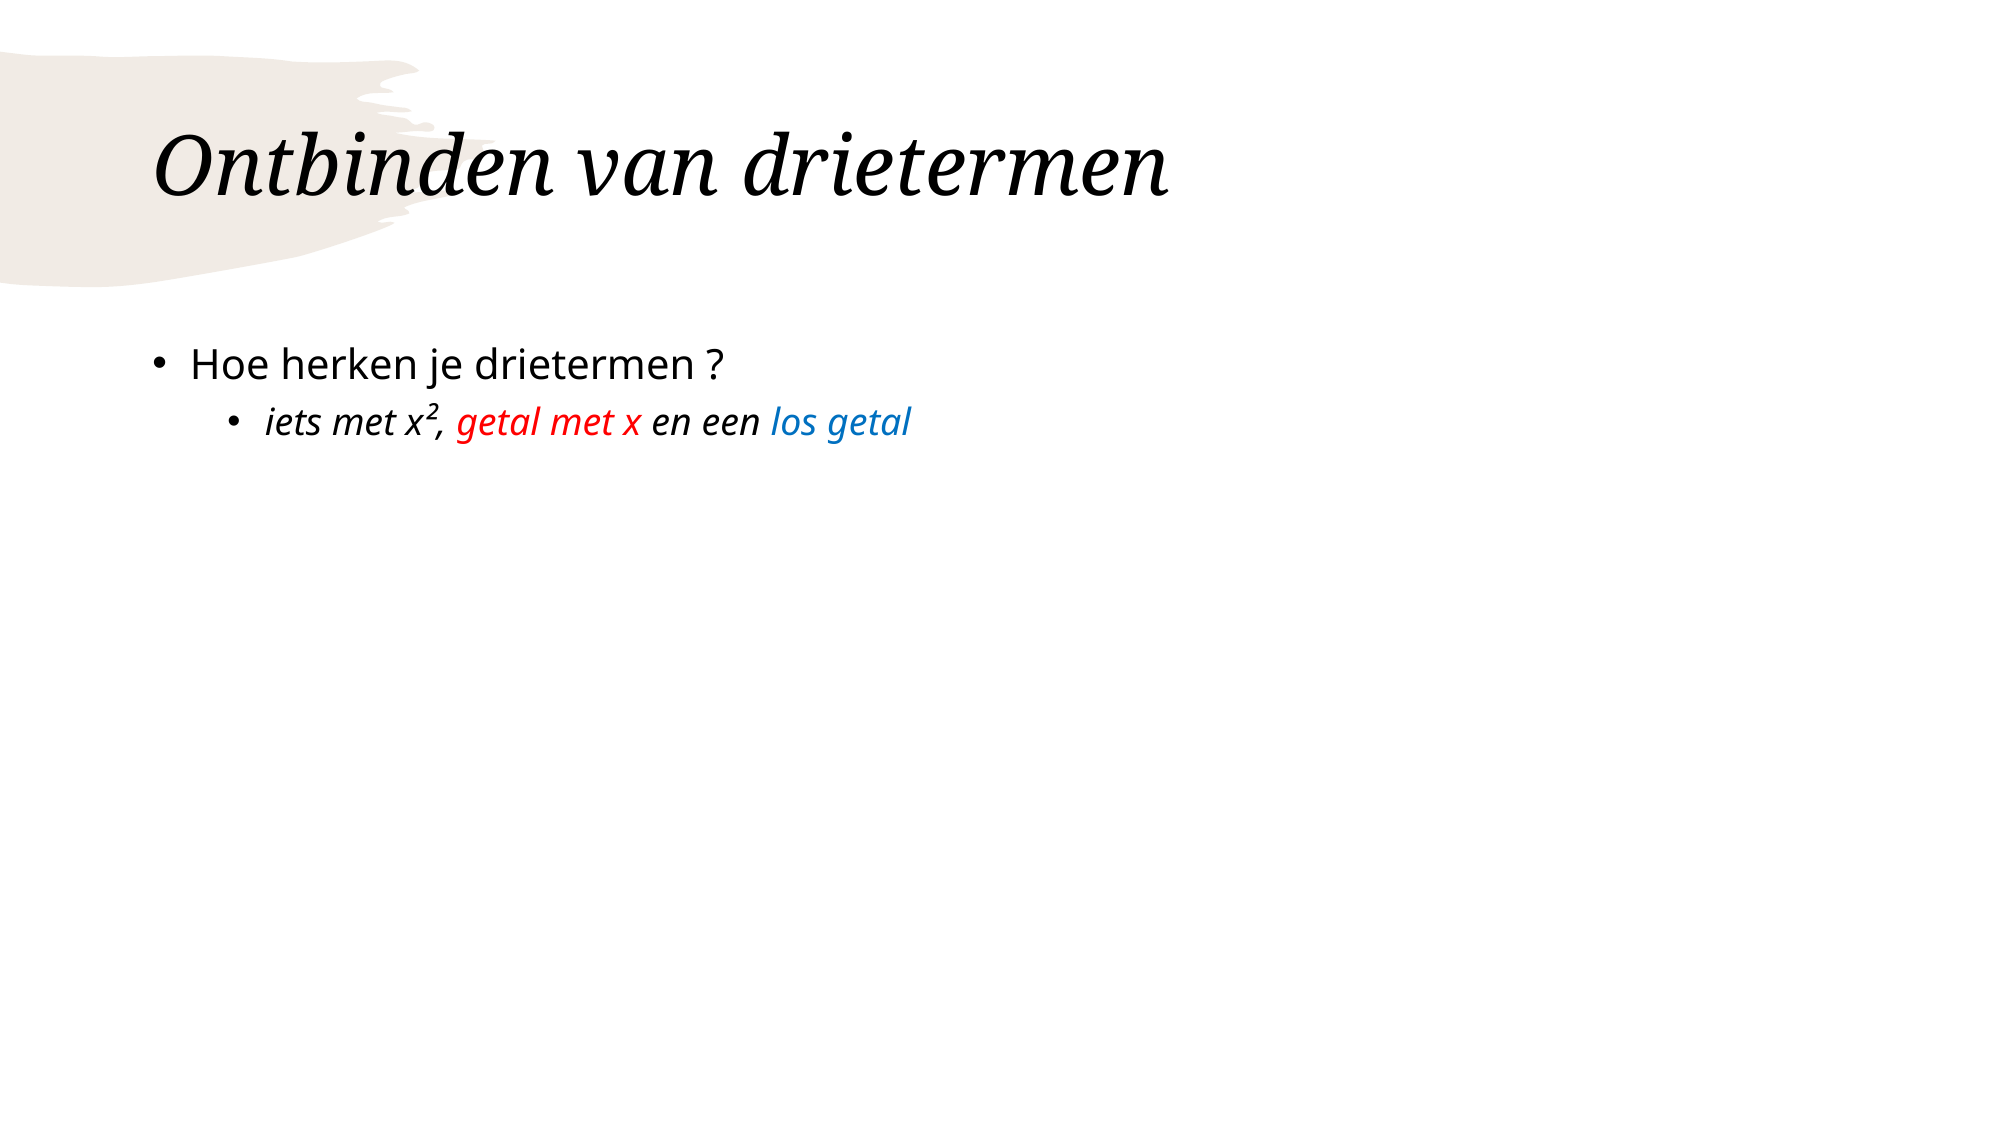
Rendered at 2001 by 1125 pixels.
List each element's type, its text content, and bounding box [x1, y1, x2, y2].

list Hoe herken je drietermen ? iets met x², getal met x en een los getal [137, 329, 1040, 1013]
title Ontbinden van drietermen [137, 59, 1863, 278]
